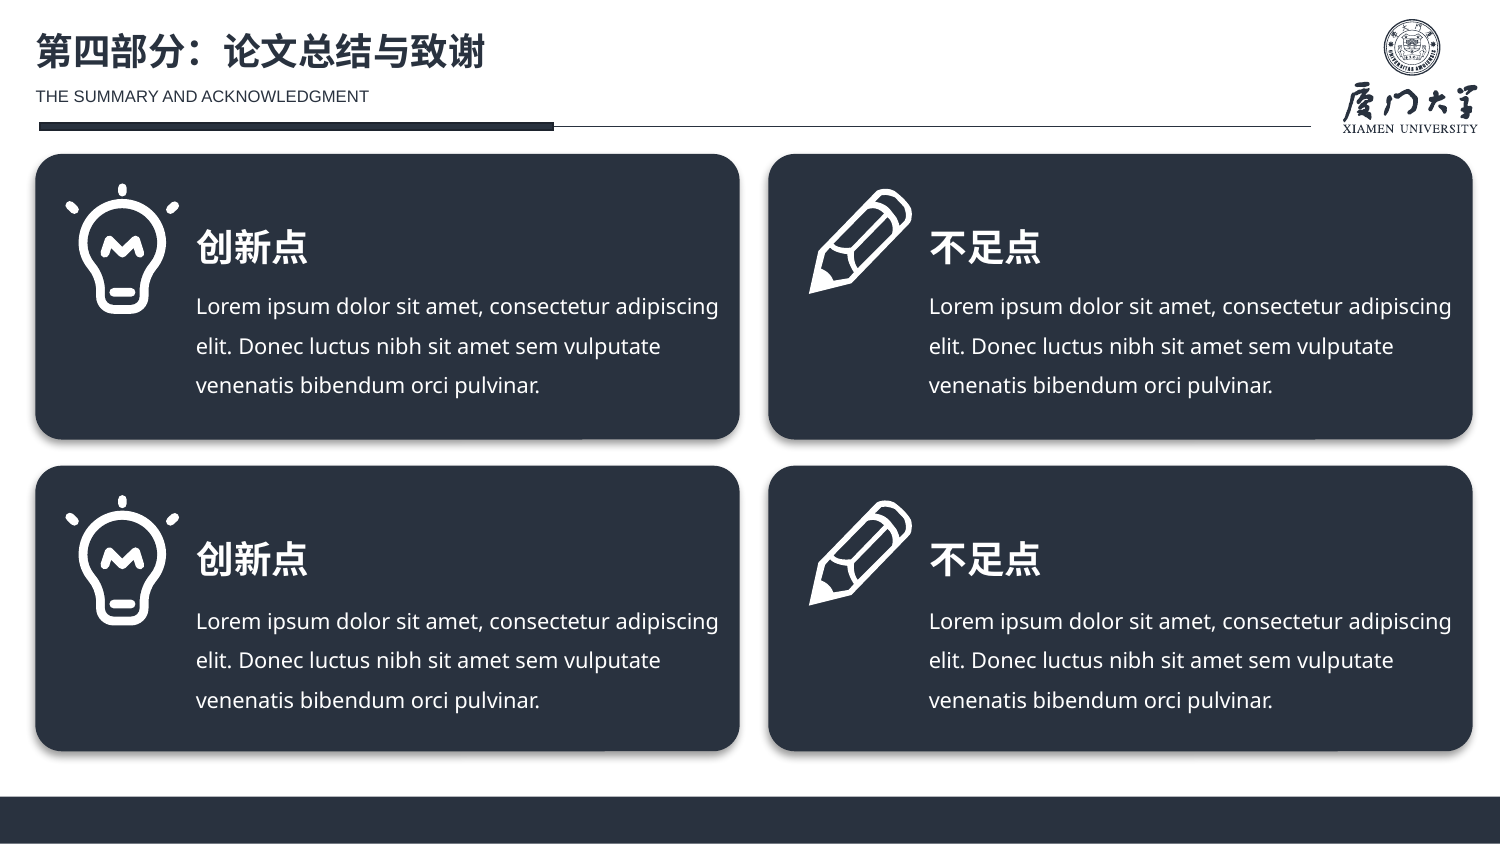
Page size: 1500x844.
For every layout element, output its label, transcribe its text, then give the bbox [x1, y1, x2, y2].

text_box 不足点 [914, 528, 1058, 587]
text_box [808, 500, 912, 606]
text_box 不足点 [914, 216, 1058, 272]
text_box THE SUMMARY AND ACKNOWLEDGMENT [20, 78, 385, 114]
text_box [64, 495, 180, 626]
text_box Lorem ipsum dolor sit amet, consectetur adipiscing elit. Donec luctus nibh sit amet sem vulputate venenatis bibendum orci pulvinar. [914, 587, 1483, 720]
text_box 创新点 [181, 528, 325, 587]
text_box 第四部分：论文总结与致谢 [20, 21, 501, 81]
text_box [34, 152, 741, 441]
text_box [64, 183, 180, 314]
text_box Lorem ipsum dolor sit amet, consectetur adipiscing elit. Donec luctus nibh sit amet sem vulputate venenatis bibendum orci pulvinar. [914, 272, 1483, 406]
text_box [767, 464, 1474, 753]
text_box [34, 464, 741, 753]
text_box [767, 152, 1474, 441]
text_box [808, 188, 912, 294]
text_box Lorem ipsum dolor sit amet, consectetur adipiscing elit. Donec luctus nibh sit amet sem vulputate venenatis bibendum orci pulvinar. [181, 587, 750, 720]
text_box 创新点 [181, 216, 325, 272]
text_box Lorem ipsum dolor sit amet, consectetur adipiscing elit. Donec luctus nibh sit amet sem vulputate venenatis bibendum orci pulvinar. [181, 272, 750, 406]
